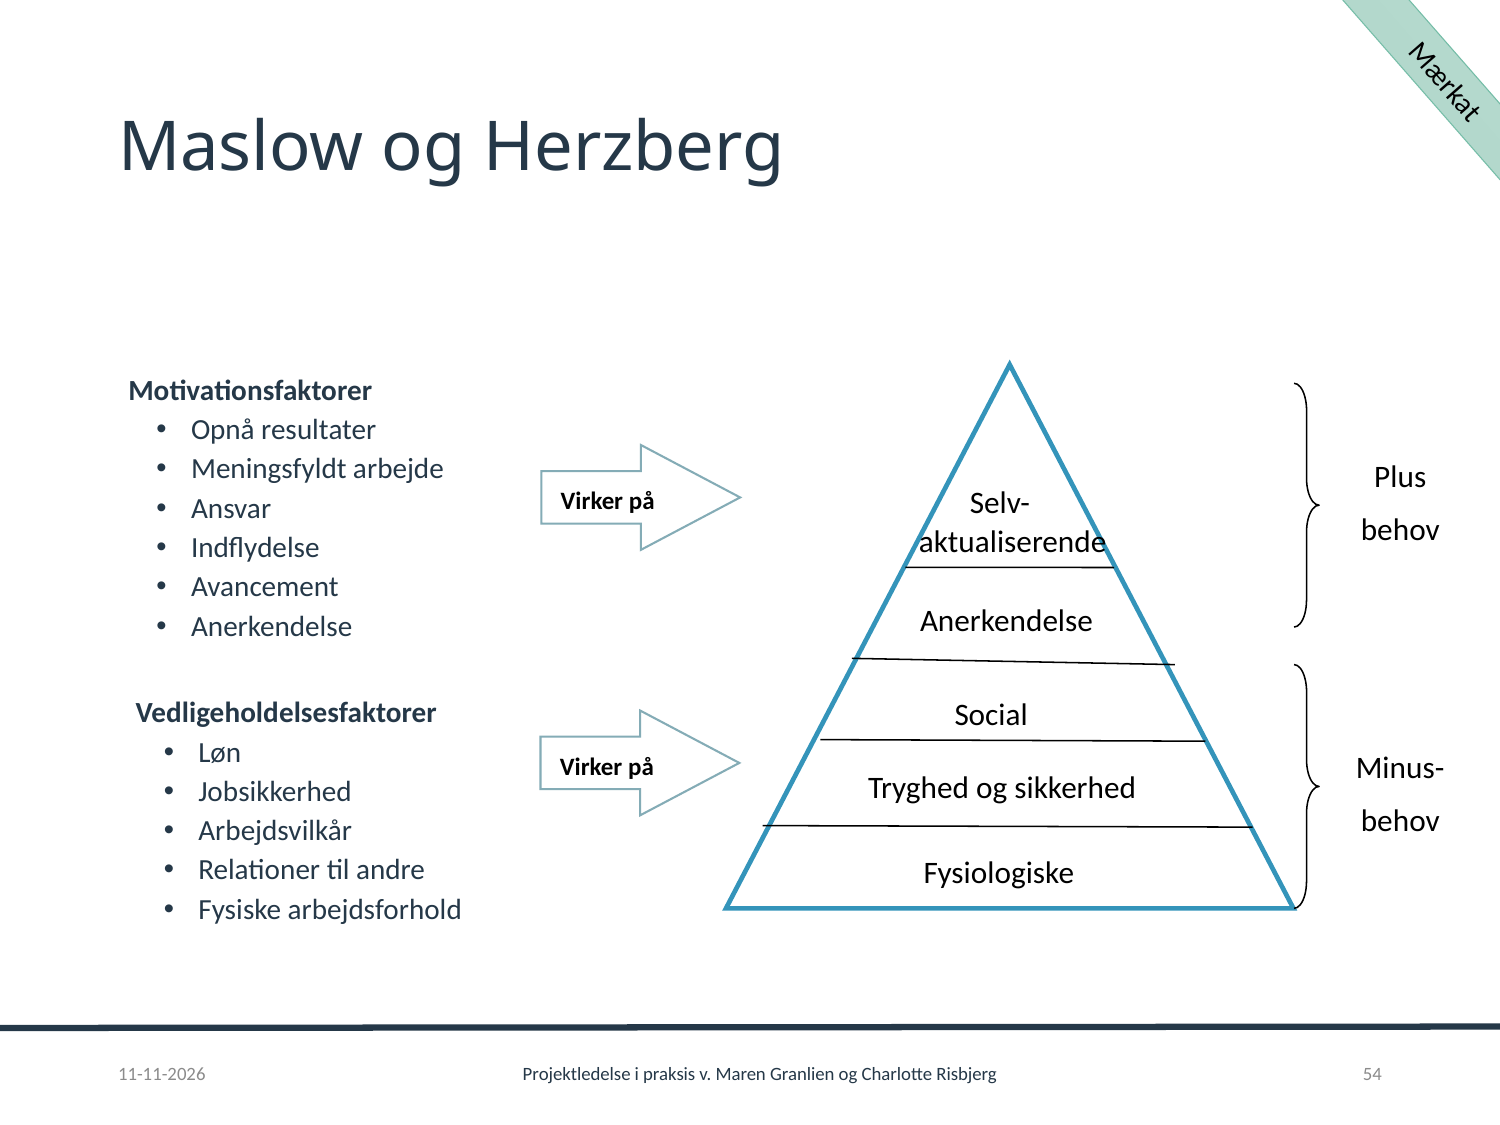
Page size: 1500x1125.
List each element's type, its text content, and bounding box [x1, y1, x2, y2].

text_box Plus behov [1294, 449, 1500, 555]
title Maslow og Herzberg [103, 39, 1397, 257]
text_box [725, 566, 1294, 909]
text_box [1294, 664, 1307, 739]
text_box [1294, 845, 1307, 909]
text_box Mærkat [1342, 0, 1500, 181]
text_box Tryghed og sikkerhed [853, 759, 1152, 812]
text_box Virker på [542, 475, 674, 524]
text_box Minus- behov [1294, 739, 1500, 845]
text_box [1294, 555, 1307, 628]
text_box [955, 364, 1064, 468]
text_box [540, 443, 743, 552]
slide_number 54 [1281, 1042, 1397, 1103]
text_box [1294, 383, 1307, 449]
text_box [539, 708, 742, 818]
text_box Vedligeholdelsesfaktorer Løn Jobsikkerhed Arbejdsvilkår Relationer til andre Fysiske arbejdsforhold [92, 690, 730, 1125]
text_box Motivationsfaktorer Opnå resultater Meningsfyldt arbejde Ansvar Indflydelse Avancement Anerkendelse [85, 367, 723, 856]
text_box Virker på [541, 741, 673, 790]
text_box Fysiologiske [908, 844, 1097, 897]
text_box Selv- aktualiserende [904, 468, 1294, 566]
footer Projektledelse i praksis v. Maren Granlien og Charlotte Risbjerg [730, 1042, 1254, 1103]
text_box Anerkendelse [905, 592, 1175, 645]
text_box Social [939, 686, 1044, 739]
text_box Selv- aktualiserende [1307, 555, 1355, 566]
